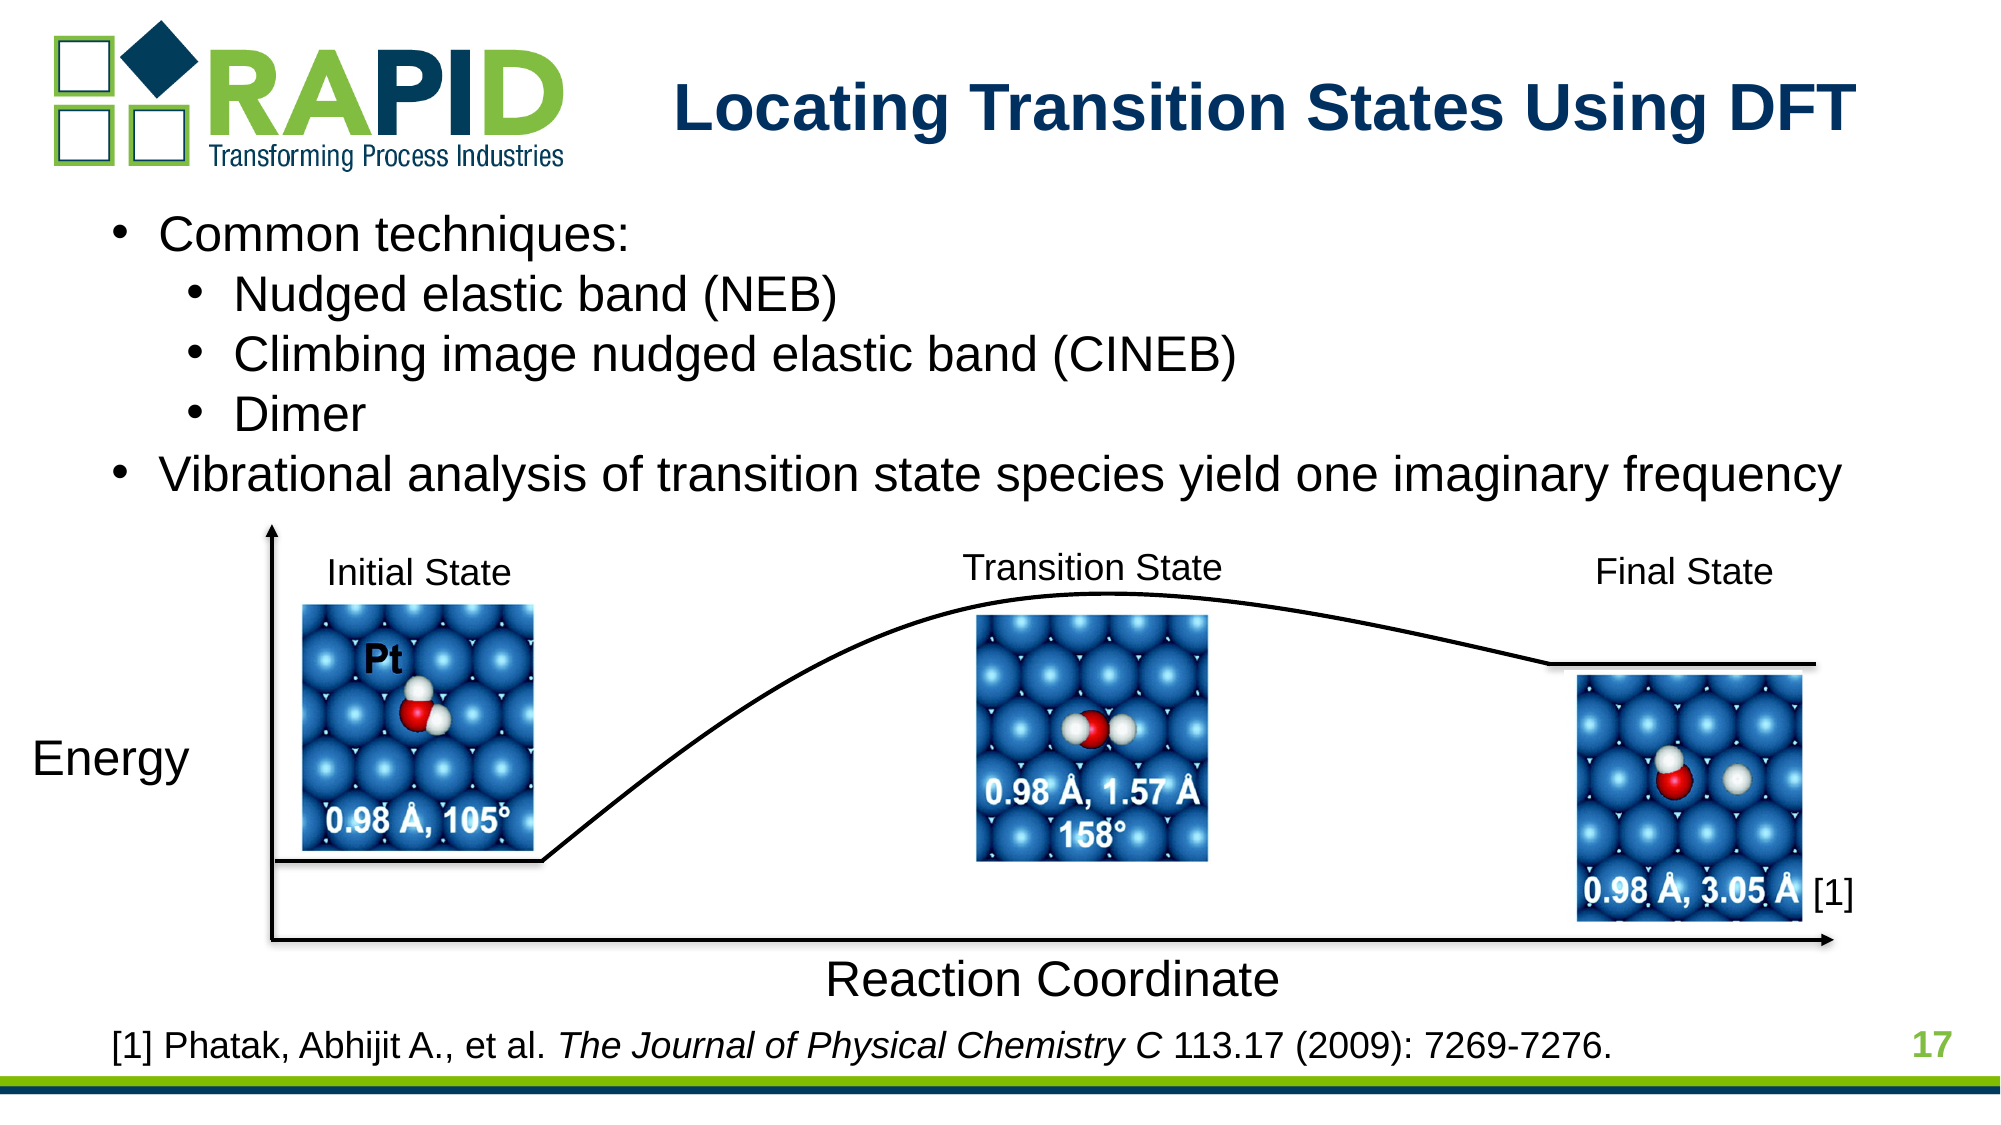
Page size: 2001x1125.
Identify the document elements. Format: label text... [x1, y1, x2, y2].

text_box Energy [0, 718, 222, 794]
text_box [1] [1842, 860, 1870, 921]
title Locating Transition States Using DFT [632, 10, 1900, 194]
picture [0, 0, 2001, 1125]
text_box Common techniques: Nudged elastic band (NEB) Climbing image nudged elastic band (CINEB) Dimer Vibrational analysis of transition state species yield one imaginary frequency [96, 194, 1900, 509]
text_box Reaction Coordinate [756, 951, 1350, 1013]
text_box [270, 523, 1835, 940]
text_box [1] Phatak, Abhijit A., et al. The Journal of Physical Chemistry C 113.17 (2009): 7269-7276. [96, 1013, 1804, 1073]
